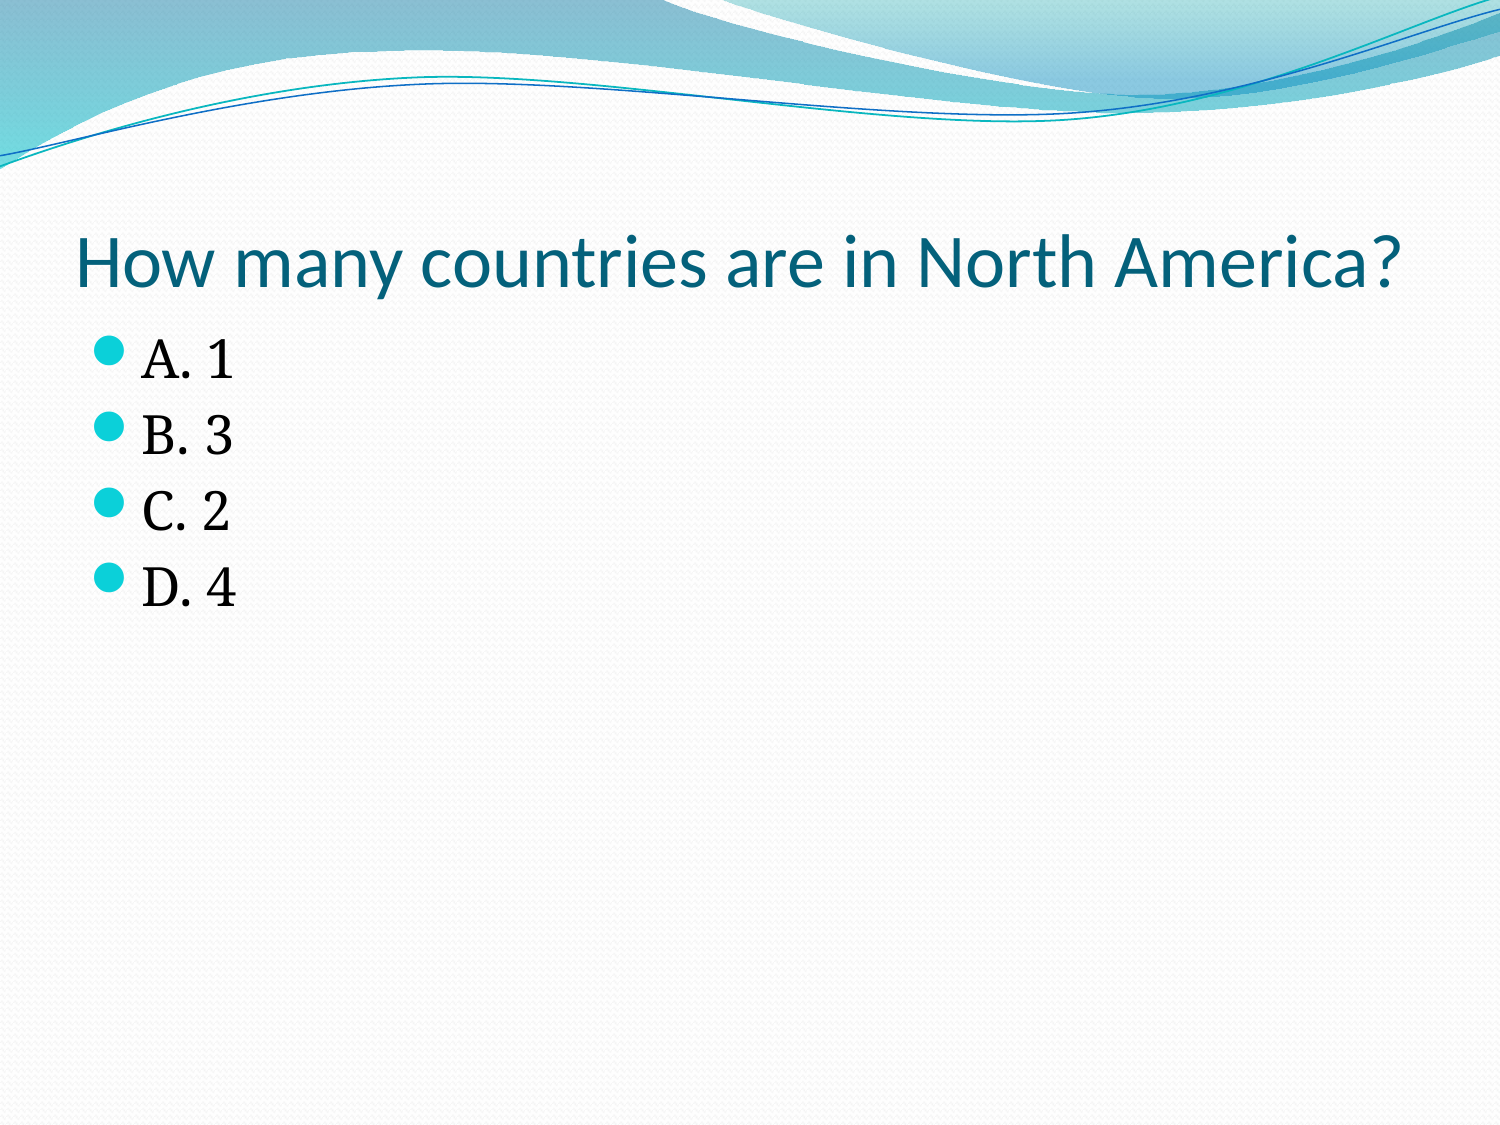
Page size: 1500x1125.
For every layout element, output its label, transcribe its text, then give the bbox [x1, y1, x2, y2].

list A. 1 B. 3 C. 2 D. 4 [75, 317, 1425, 1038]
title How many countries are in North America? [75, 115, 1425, 303]
